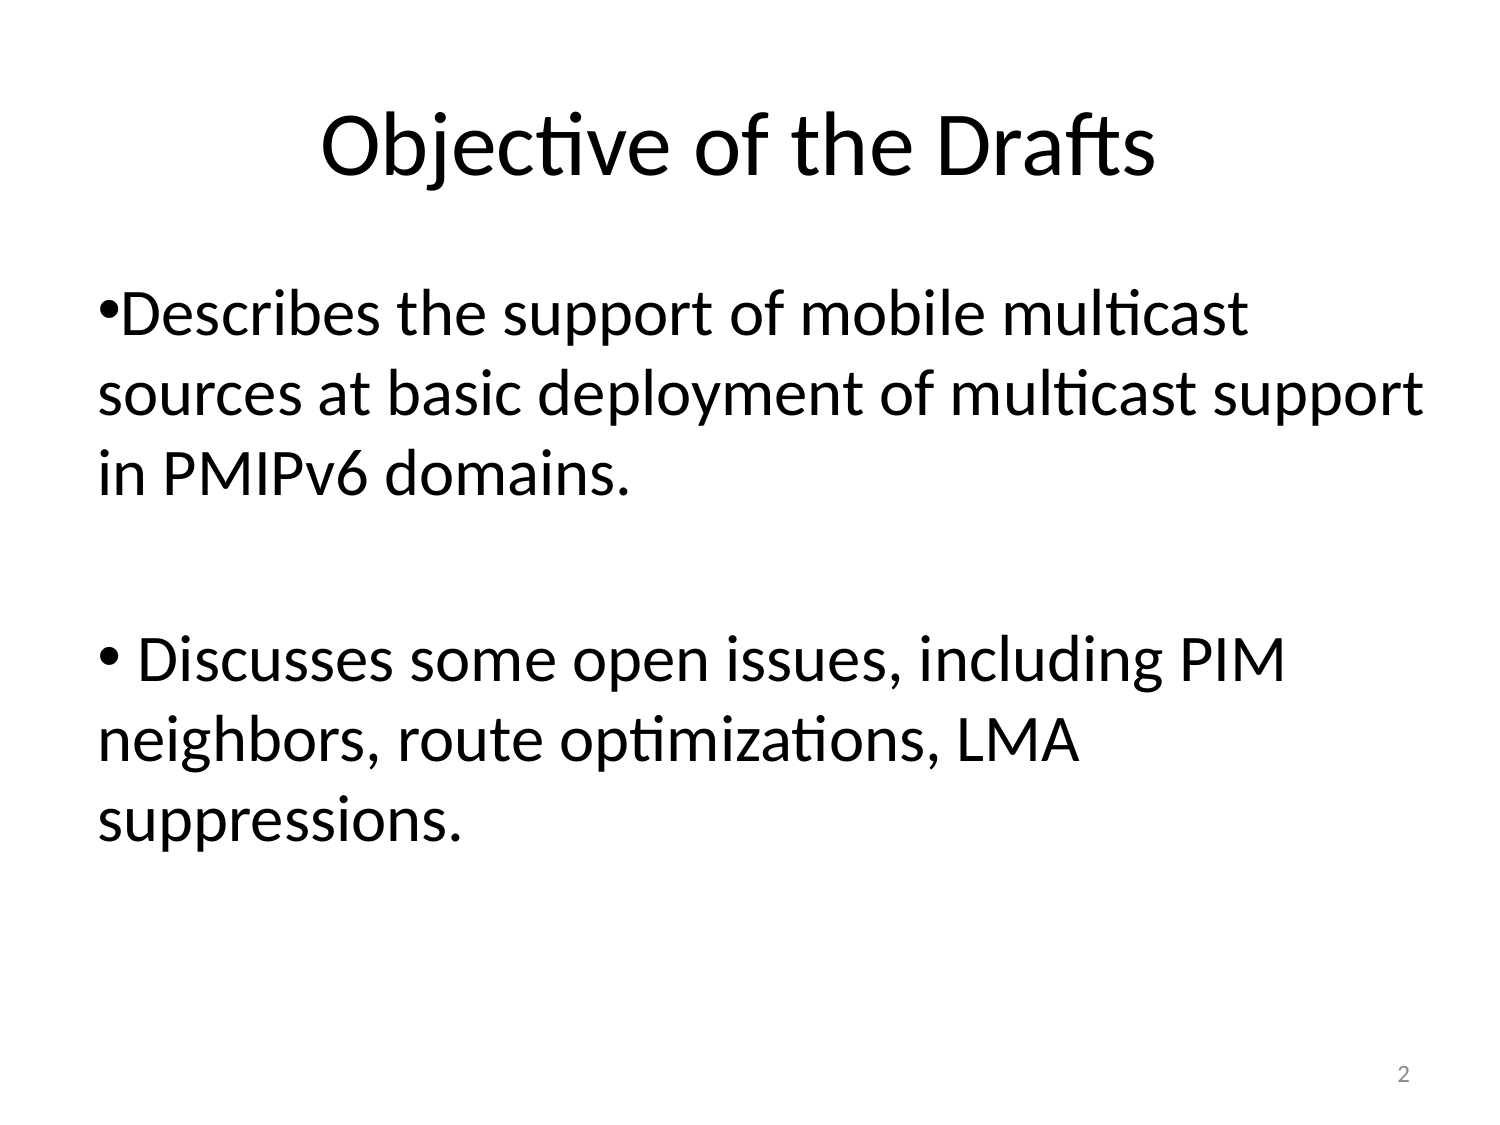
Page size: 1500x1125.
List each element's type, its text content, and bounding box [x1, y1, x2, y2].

slide_number 2 [1074, 1042, 1425, 1103]
title Objective of the Drafts [74, 44, 1426, 233]
list Describes the support of mobile multicast sources at basic deployment of multicast support in PMIPv6 domains. Discusses some open issues, including PIM neighbors, route optimizations, LMA suppressions. [82, 260, 1460, 1012]
